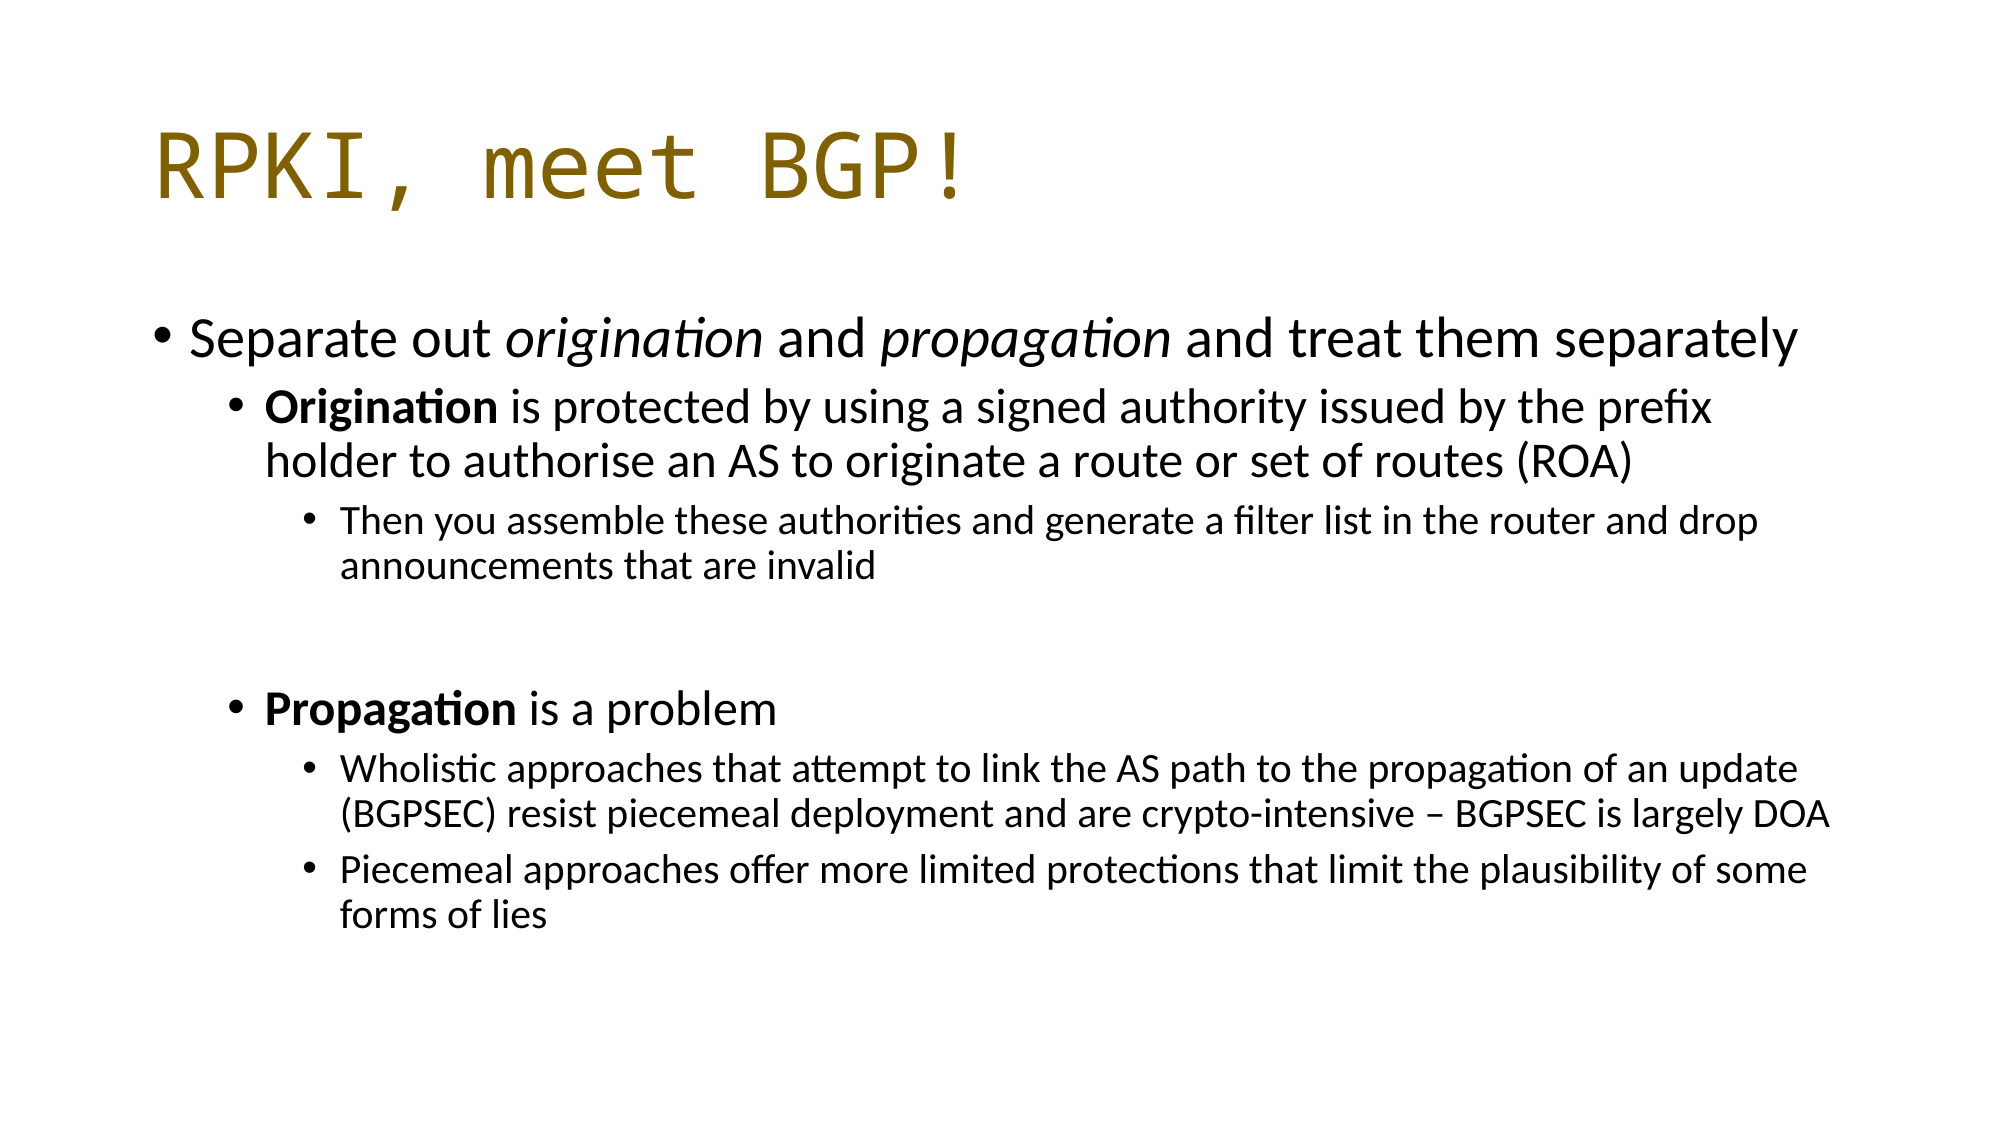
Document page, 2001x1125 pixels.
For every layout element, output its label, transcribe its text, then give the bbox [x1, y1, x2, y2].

list Separate out origination and propagation and treat them separately Origination is protected by using a signed authority issued by the prefix holder to authorise an AS to originate a route or set of routes (ROA) Then you assemble these authorities and generate a filter list in the router and drop announcements that are invalid Propagation is a problem Wholistic approaches that attempt to link the AS path to the propagation of an update (BGPSEC) resist piecemeal deployment and are crypto-intensive – BGPSEC is largely DOA Piecemeal approaches offer more limited protections that limit the plausibility of some forms of lies [137, 299, 1863, 1014]
title RPKI, meet BGP! [137, 59, 1863, 278]
